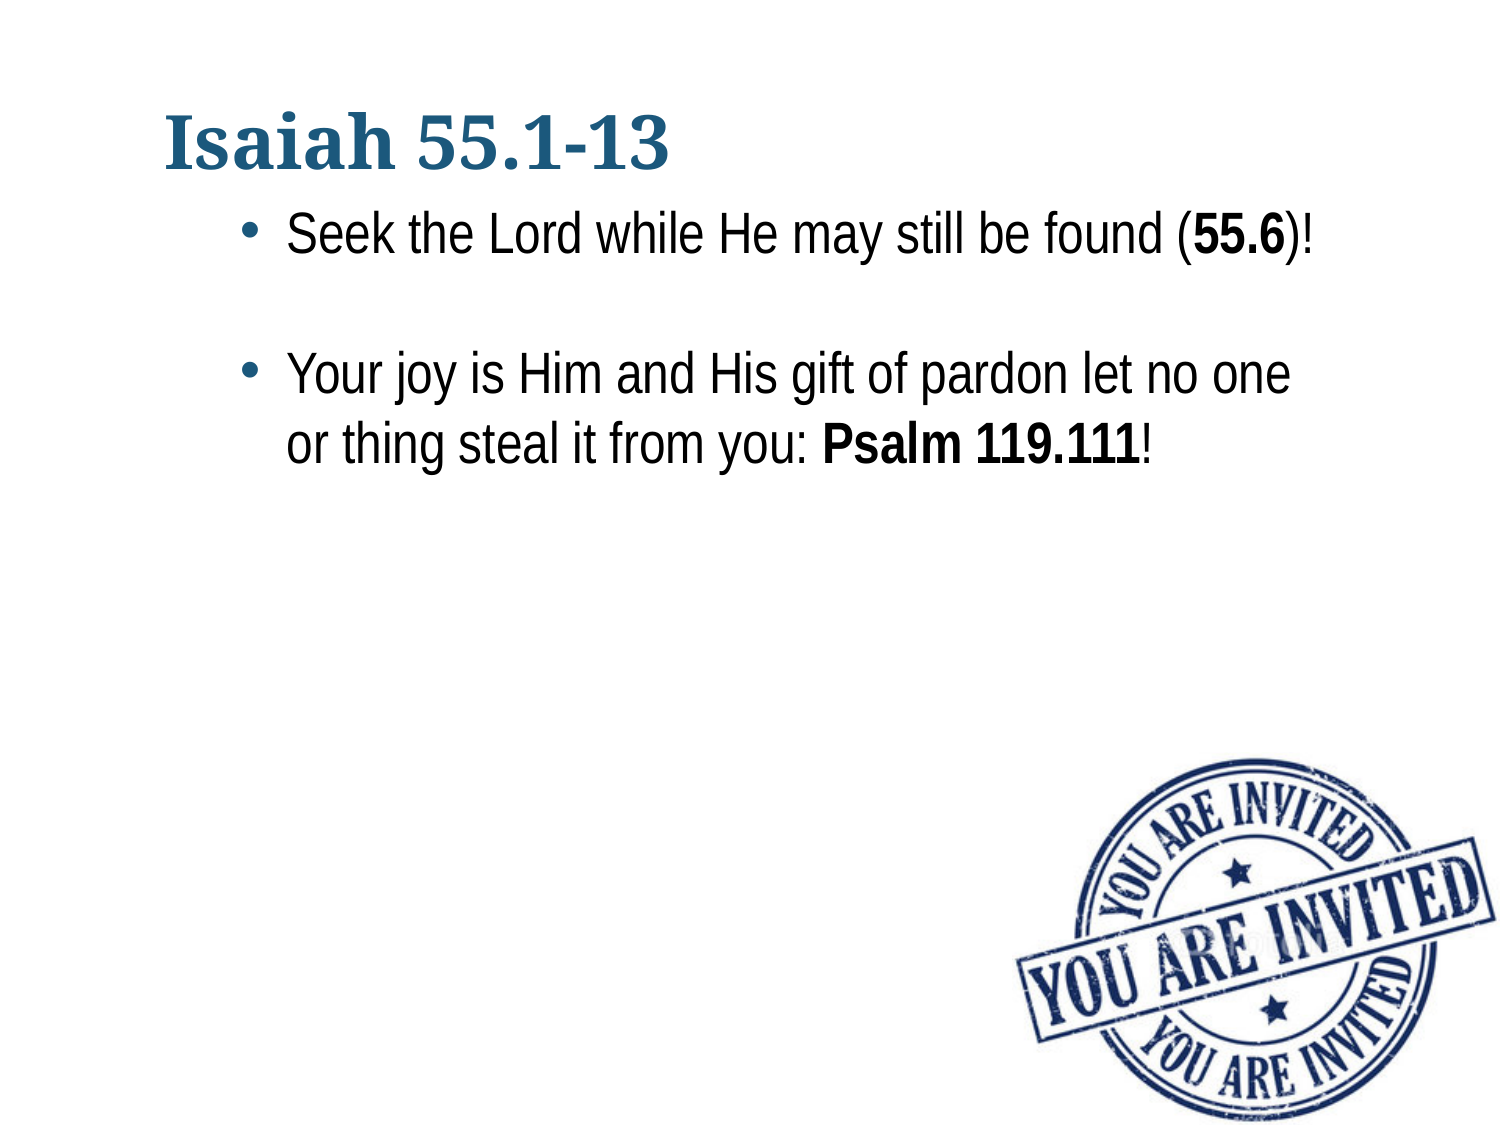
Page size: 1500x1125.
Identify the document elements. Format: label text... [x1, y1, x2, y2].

text_box Seek the Lord while He may still be found (55.6)! Your joy is Him and His gift of pardon let no one or thing steal it from you: Psalm 119.111! [224, 187, 1350, 483]
text_box Isaiah 55.1-13 [150, 87, 800, 193]
picture [1012, 751, 1500, 1125]
